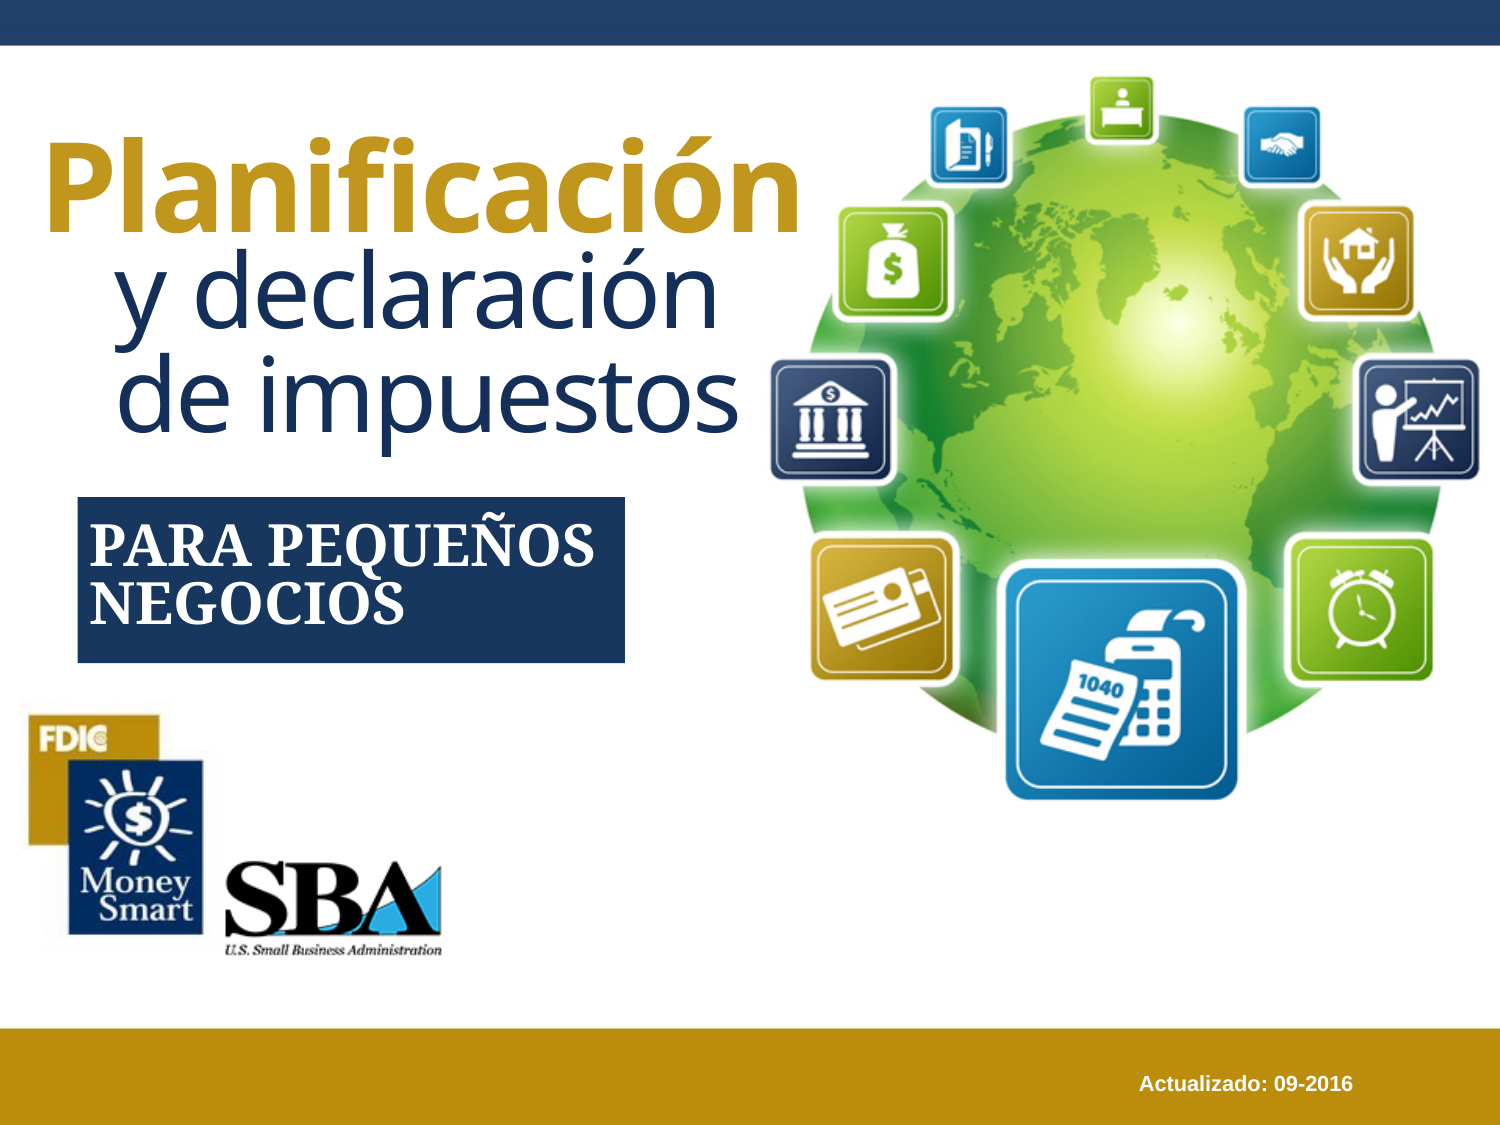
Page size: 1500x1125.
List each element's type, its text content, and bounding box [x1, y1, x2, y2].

text_box [76, 644, 627, 665]
text_box Actualizado: 09-2016 [1124, 1062, 1369, 1104]
picture [0, 0, 1500, 1125]
text_box [76, 495, 627, 512]
text_box Planificación [24, 99, 743, 265]
text_box y declaración de impuestos [99, 237, 743, 461]
text_box para pequeños negocios [74, 512, 663, 644]
